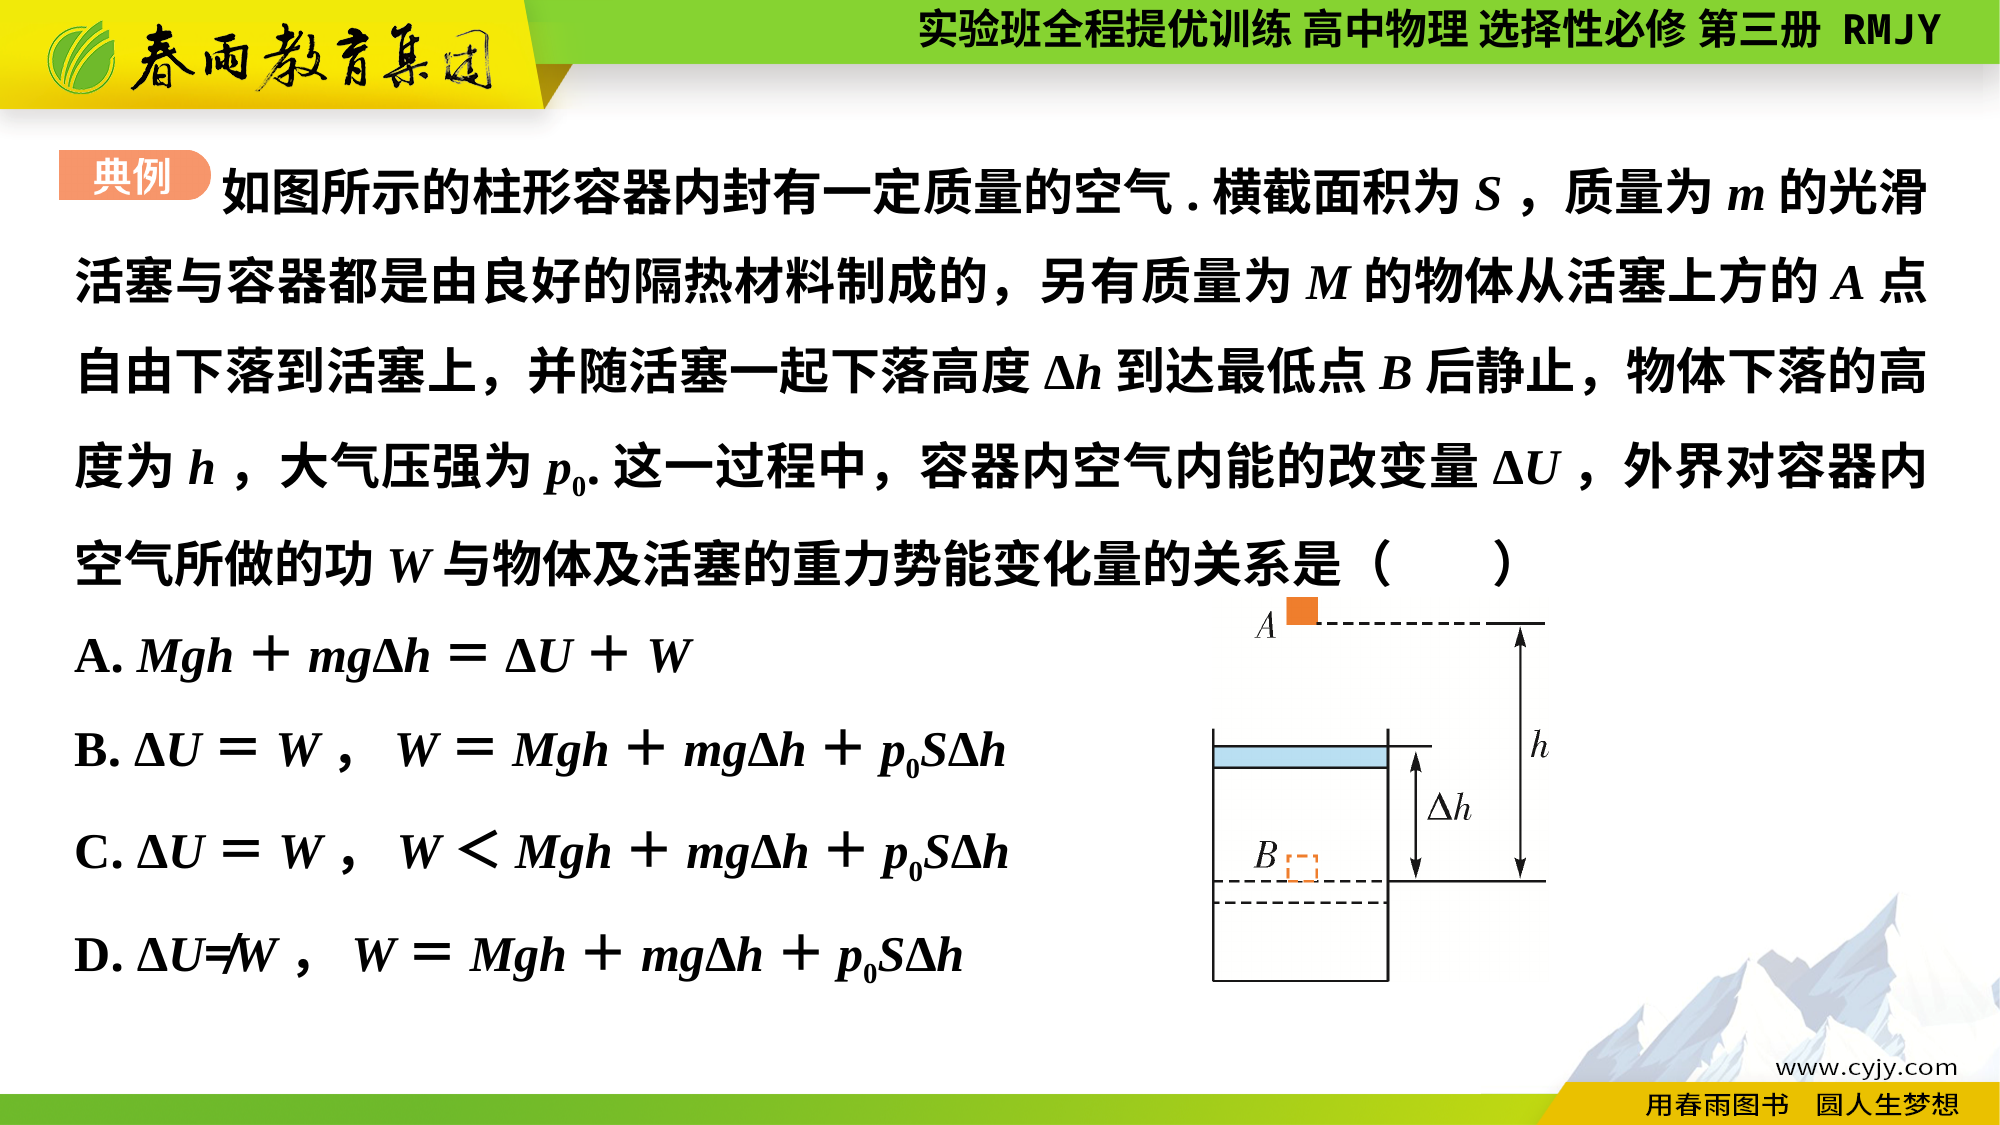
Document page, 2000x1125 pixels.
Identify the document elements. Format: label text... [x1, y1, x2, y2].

list 如图所示的柱形容器内封有一定质量的空气.横截面积为S，质量为m的光滑活塞与容器都是由良好的隔热材料制成的，另有质量为M的物体从活塞上方的A点自由下落到活塞上，并随活塞一起下落高度Δh到达最低点B后静止，物体下落的高度为h，大气压强为p0.这一过程中，容器内空气内能的改变量ΔU，外界对容器内空气所做的功W与物体及活塞的重力势能变化量的关系是（ ） A. Mgh＋mgΔh＝ΔU＋W B. ΔU＝W，W＝Mgh＋mgΔh＋p0SΔh C. ΔU＝W，W＜Mgh＋mgΔh＋p0SΔh D. ΔU≠W，W＝Mgh＋mgΔh＋p0SΔh [59, 122, 1944, 944]
picture [0, 0, 2000, 1125]
